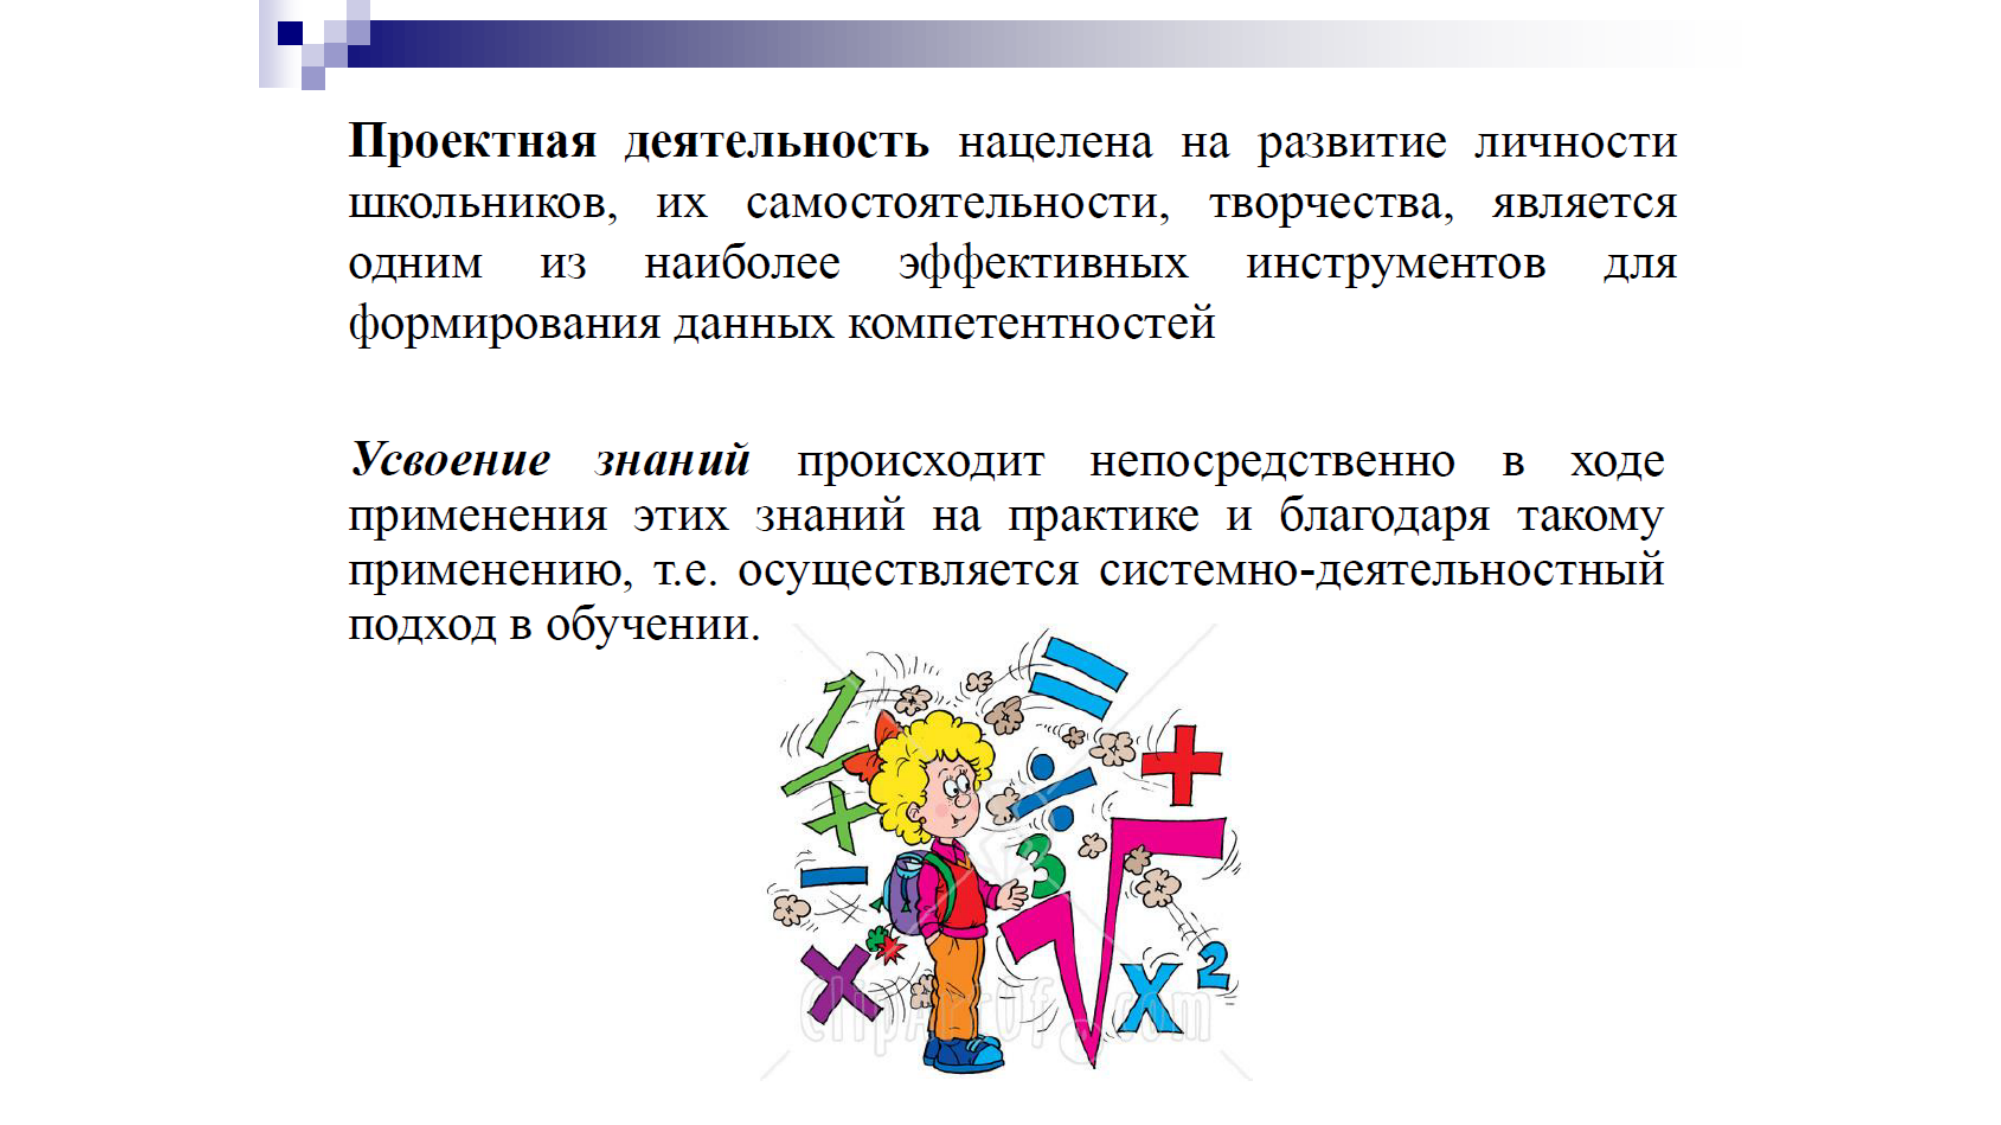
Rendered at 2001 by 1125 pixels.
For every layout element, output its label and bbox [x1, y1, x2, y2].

list [259, 0, 1760, 1125]
